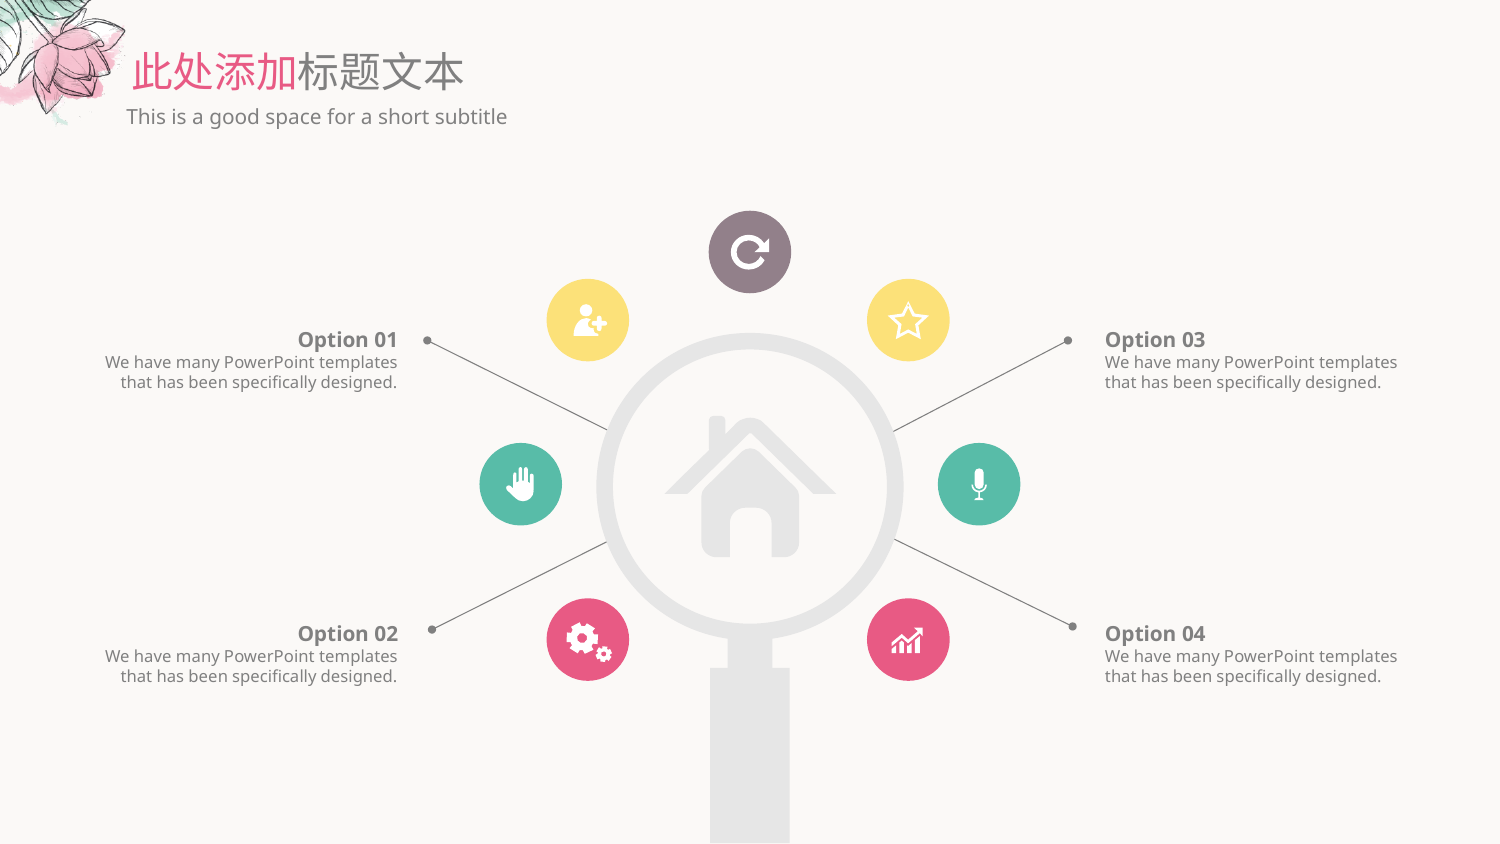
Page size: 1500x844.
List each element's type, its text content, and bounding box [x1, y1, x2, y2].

text_box [908, 545, 1077, 631]
text_box [730, 234, 770, 270]
text_box Option 03 We have many PowerPoint templates that has been specifically designed. [1104, 327, 1412, 393]
text_box [546, 278, 630, 362]
text_box Option 02 We have many PowerPoint templates that has been specifically designed. [91, 621, 398, 686]
text_box Option 01 We have many PowerPoint templates that has been specifically designed. [91, 327, 398, 393]
text_box Option 04 We have many PowerPoint templates that has been specifically designed. [1104, 621, 1412, 686]
text_box 此处添加标题文本 [130, 45, 587, 96]
text_box [908, 336, 1073, 424]
text_box [506, 467, 534, 502]
text_box This is a good space for a short subtitle [126, 95, 523, 136]
text_box [908, 598, 950, 681]
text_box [596, 332, 904, 844]
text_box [573, 303, 608, 337]
text_box [423, 336, 591, 423]
text_box [546, 598, 591, 681]
text_box [479, 442, 563, 526]
text_box [937, 442, 1021, 526]
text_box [971, 468, 988, 501]
text_box [708, 210, 792, 294]
text_box [427, 549, 591, 634]
text_box [887, 301, 929, 340]
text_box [566, 622, 591, 663]
picture [0, 0, 126, 127]
text_box [866, 278, 950, 362]
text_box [908, 627, 923, 654]
